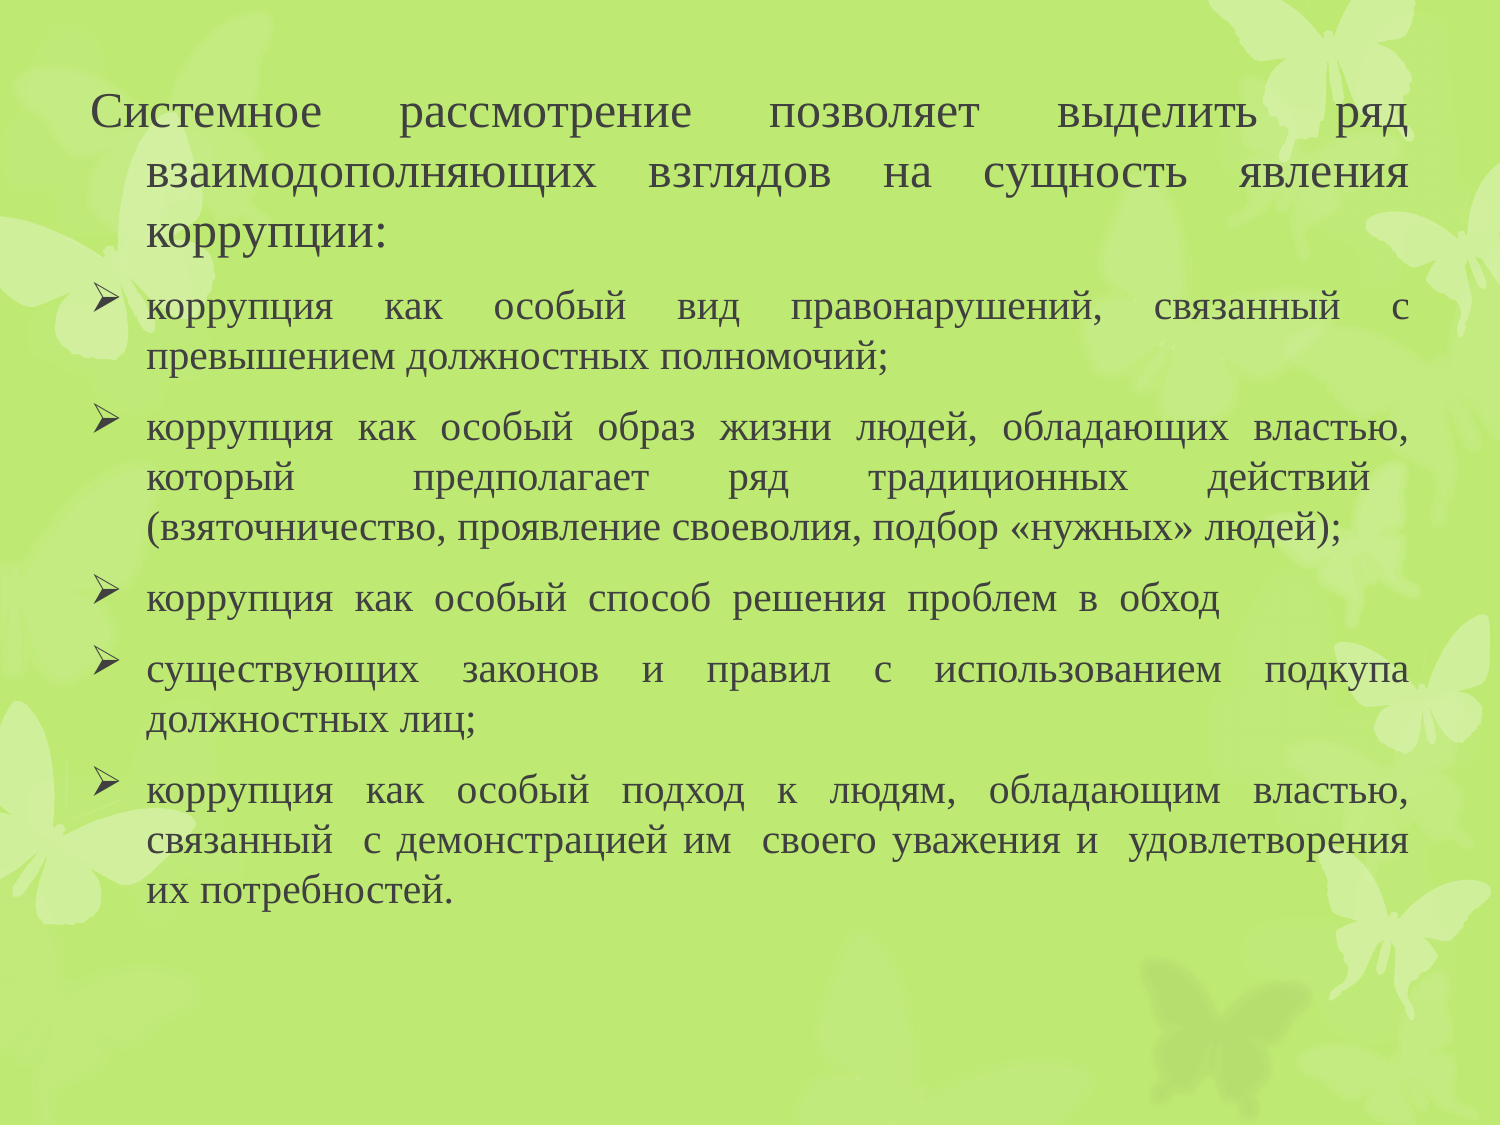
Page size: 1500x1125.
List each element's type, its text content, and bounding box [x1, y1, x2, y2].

list Системное рассмотрение позволяет выделить ряд взаимодополняющих взглядов на сущность явления коррупции: коррупция как особый вид правонарушений, связанный с превышением должностных полномочий; коррупция как особый образ жизни людей, обладающих властью, который предполагает ряд традиционных действий (взяточничество, проявление своеволия, подбор «нужных» людей); коррупция как особый способ решения проблем в обход существующих законов и правил с использованием подкупа должностных лиц; коррупция как особый подход к людям, обладающим властью, связанный с демонстрацией им своего уважения и удовлетворения их потребностей. [75, 66, 1425, 1005]
